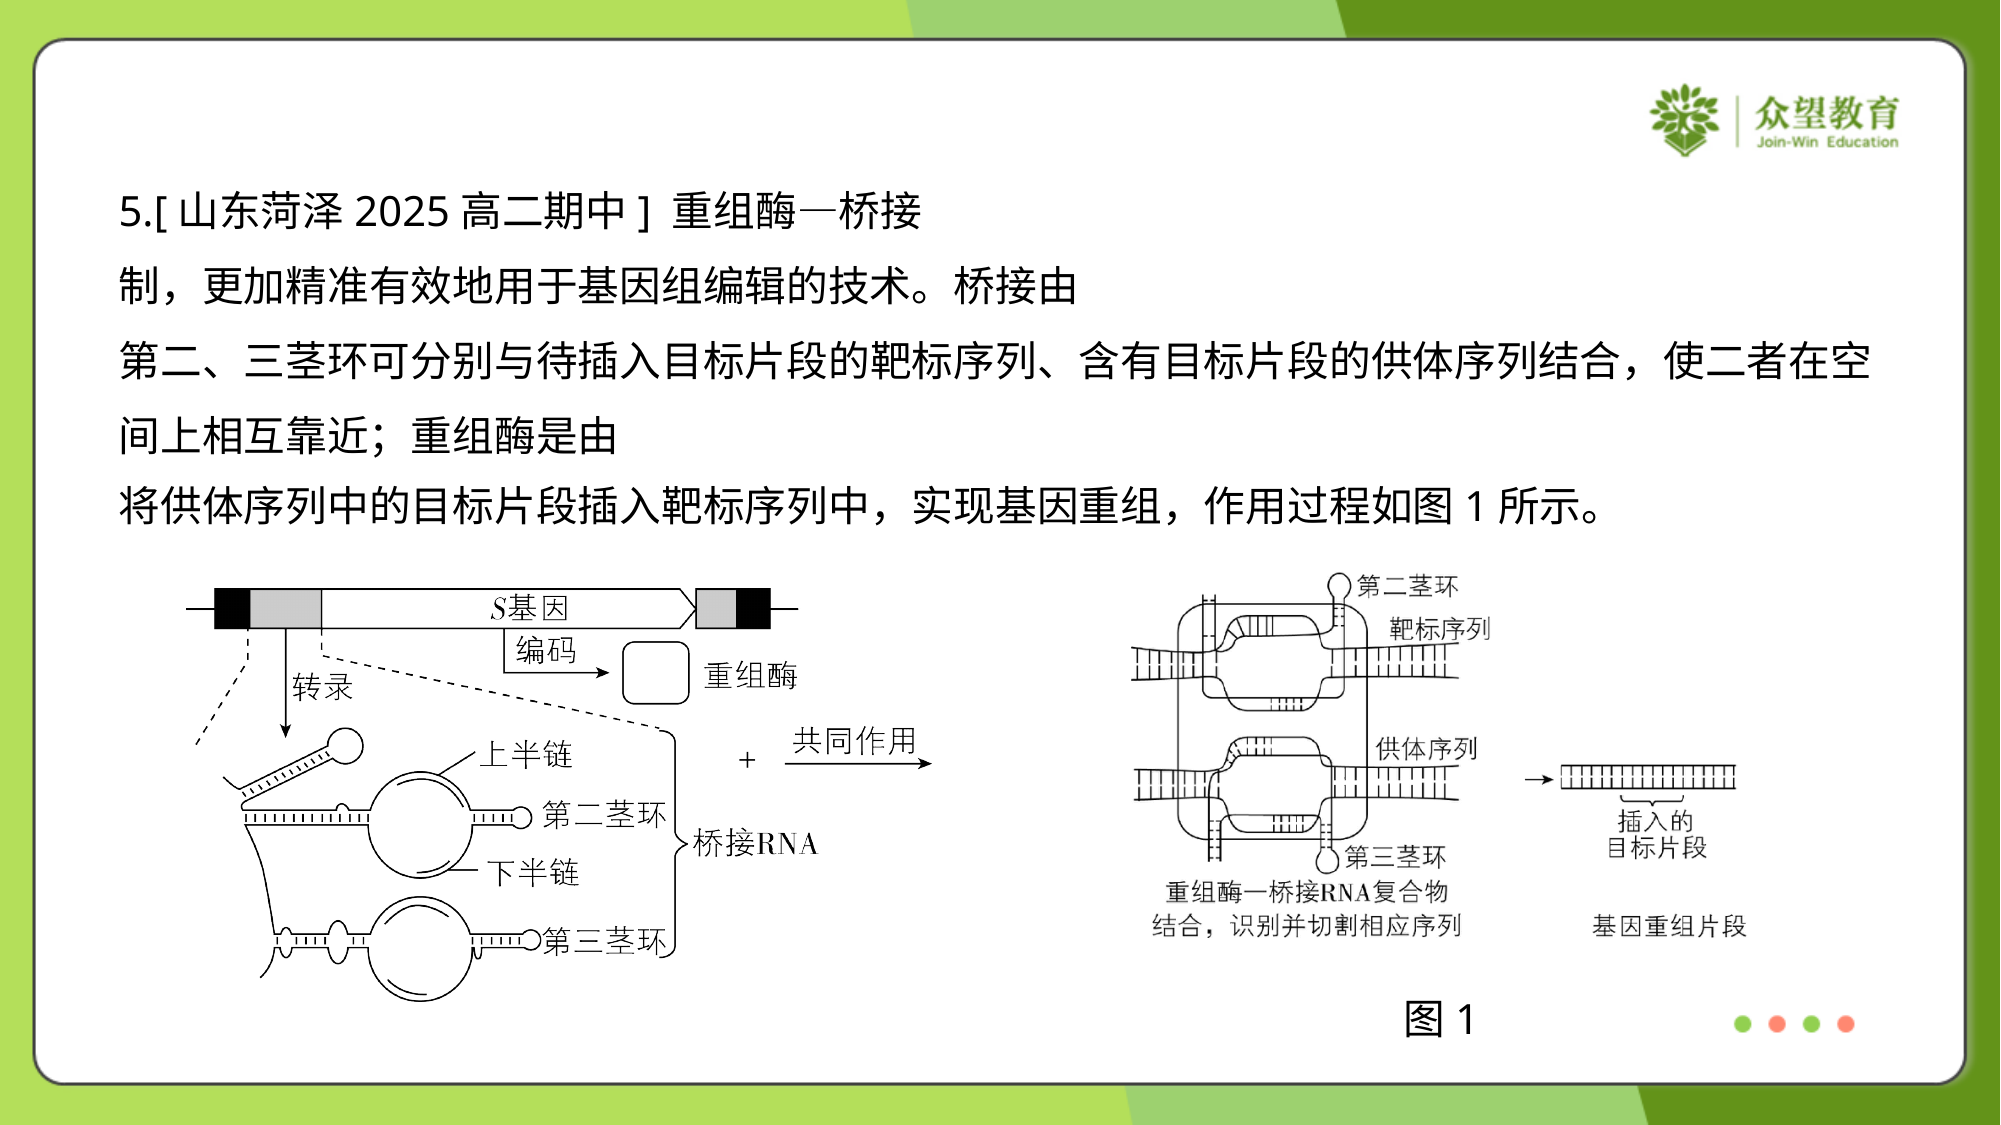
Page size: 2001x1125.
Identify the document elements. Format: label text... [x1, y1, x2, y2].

picture [0, 0, 2000, 1125]
text_box 图1 [1403, 969, 1480, 1036]
